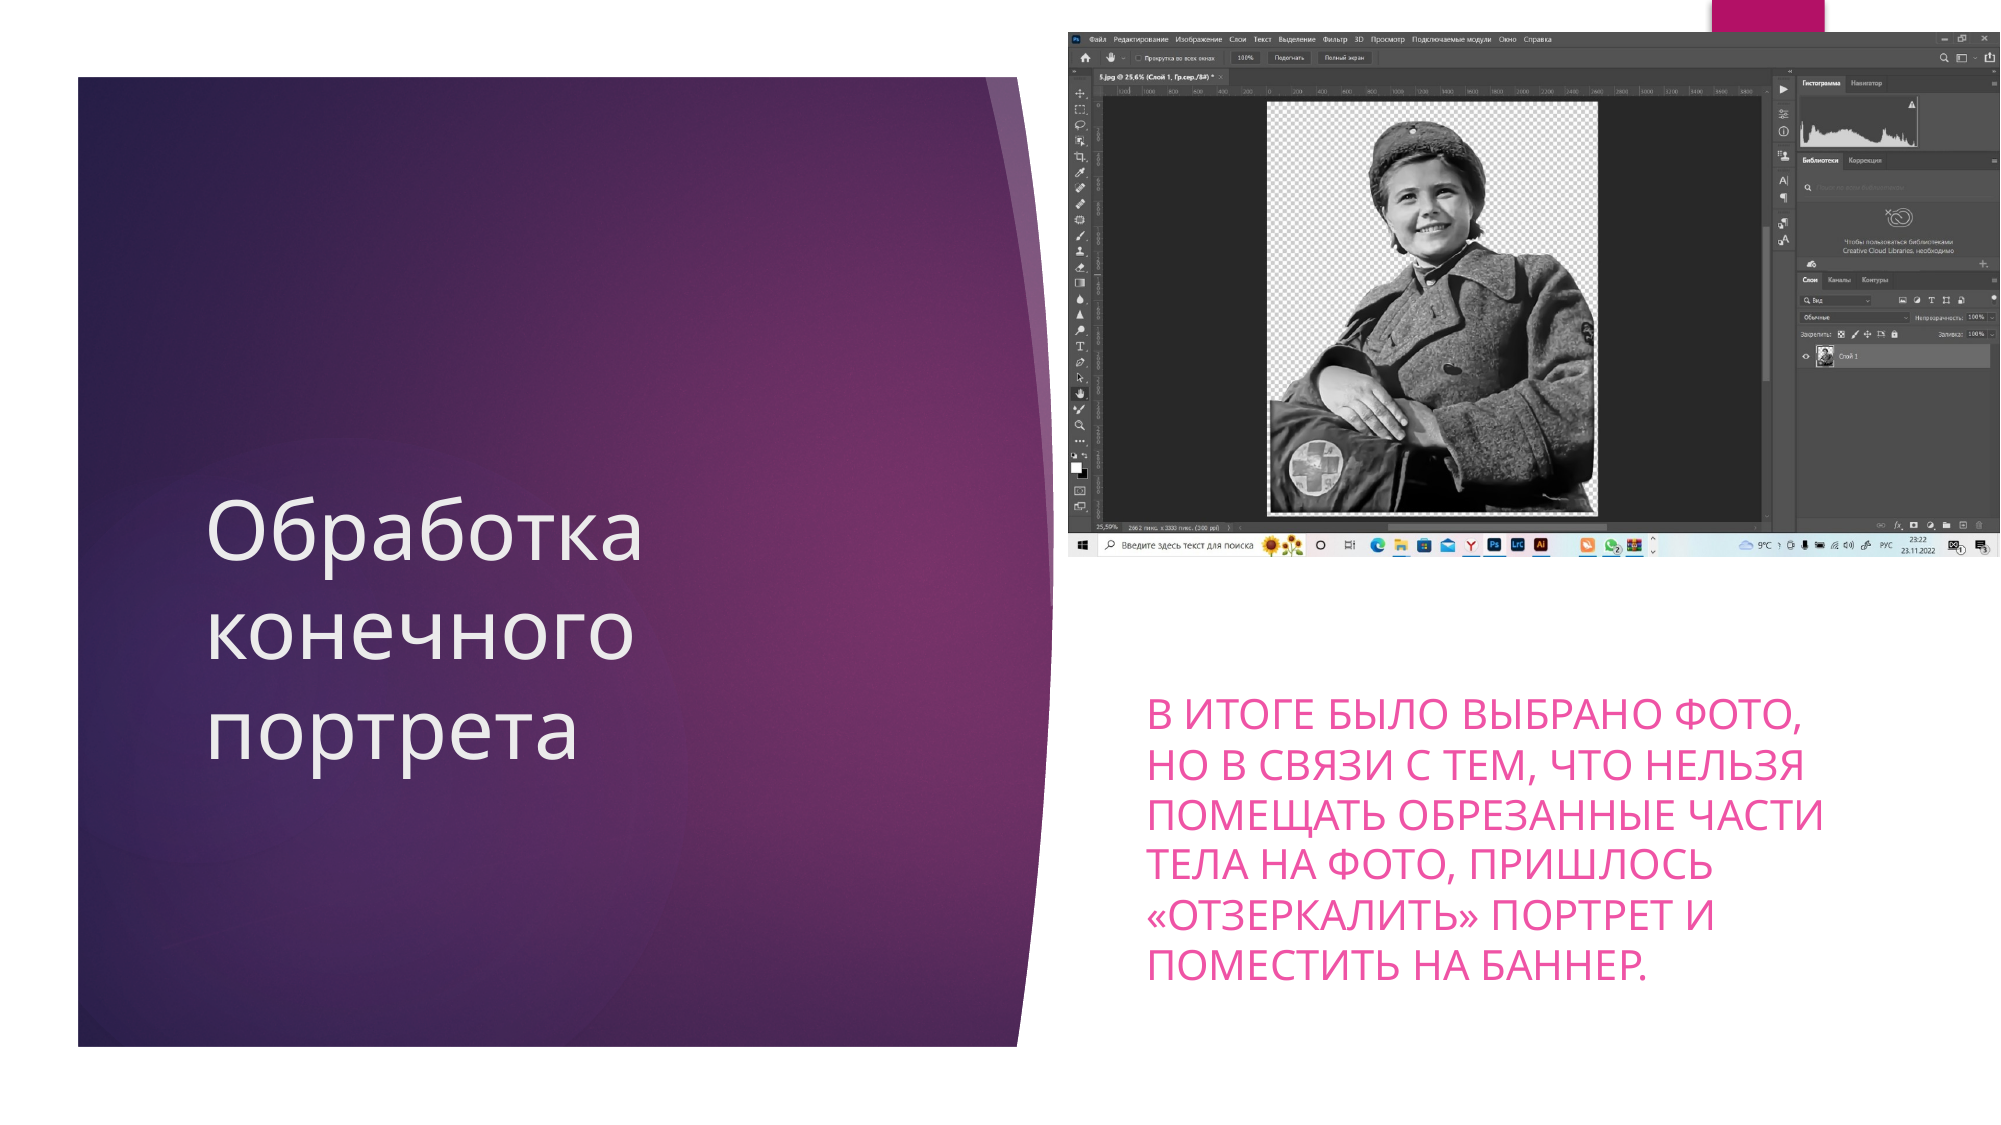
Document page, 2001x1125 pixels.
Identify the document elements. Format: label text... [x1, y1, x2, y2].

title Обработка конечного портрета [189, 439, 904, 814]
picture [1068, 32, 2000, 557]
list В итоге было выбрано фото, но в связи с тем, что нельзя помещать обрезанные части тела на фото, пришлось «отзеркалить» портрет и поместить на баннер. [1131, 584, 1885, 1093]
